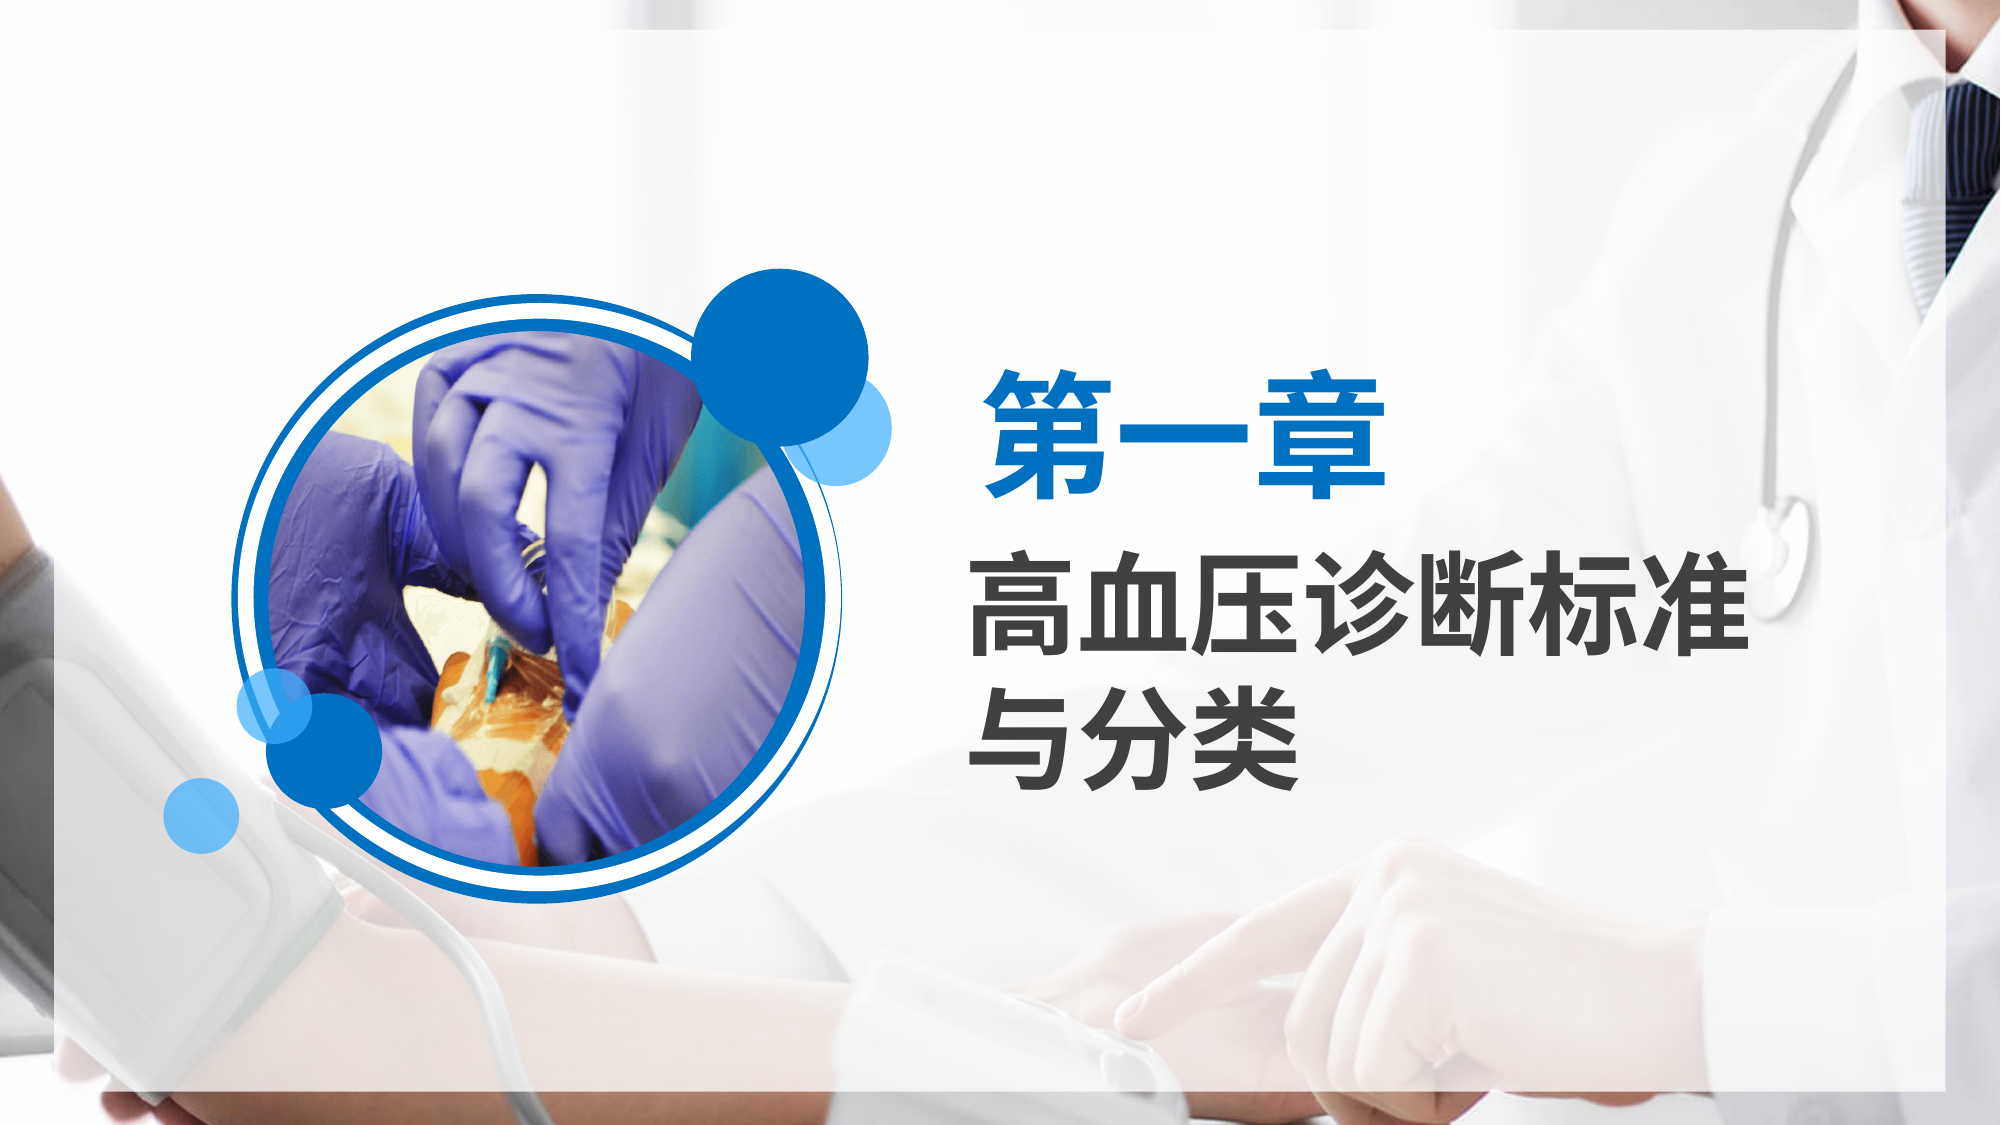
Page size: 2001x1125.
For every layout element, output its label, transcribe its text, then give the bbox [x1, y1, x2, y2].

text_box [245, 310, 834, 886]
text_box [53, 29, 1947, 1093]
picture [0, 0, 2000, 1125]
text_box 高血压诊断标准与分类 [950, 526, 1820, 811]
text_box [703, 267, 870, 430]
text_box [834, 379, 893, 488]
text_box [235, 680, 245, 732]
text_box [162, 777, 241, 855]
text_box 第一章 [963, 342, 1440, 523]
